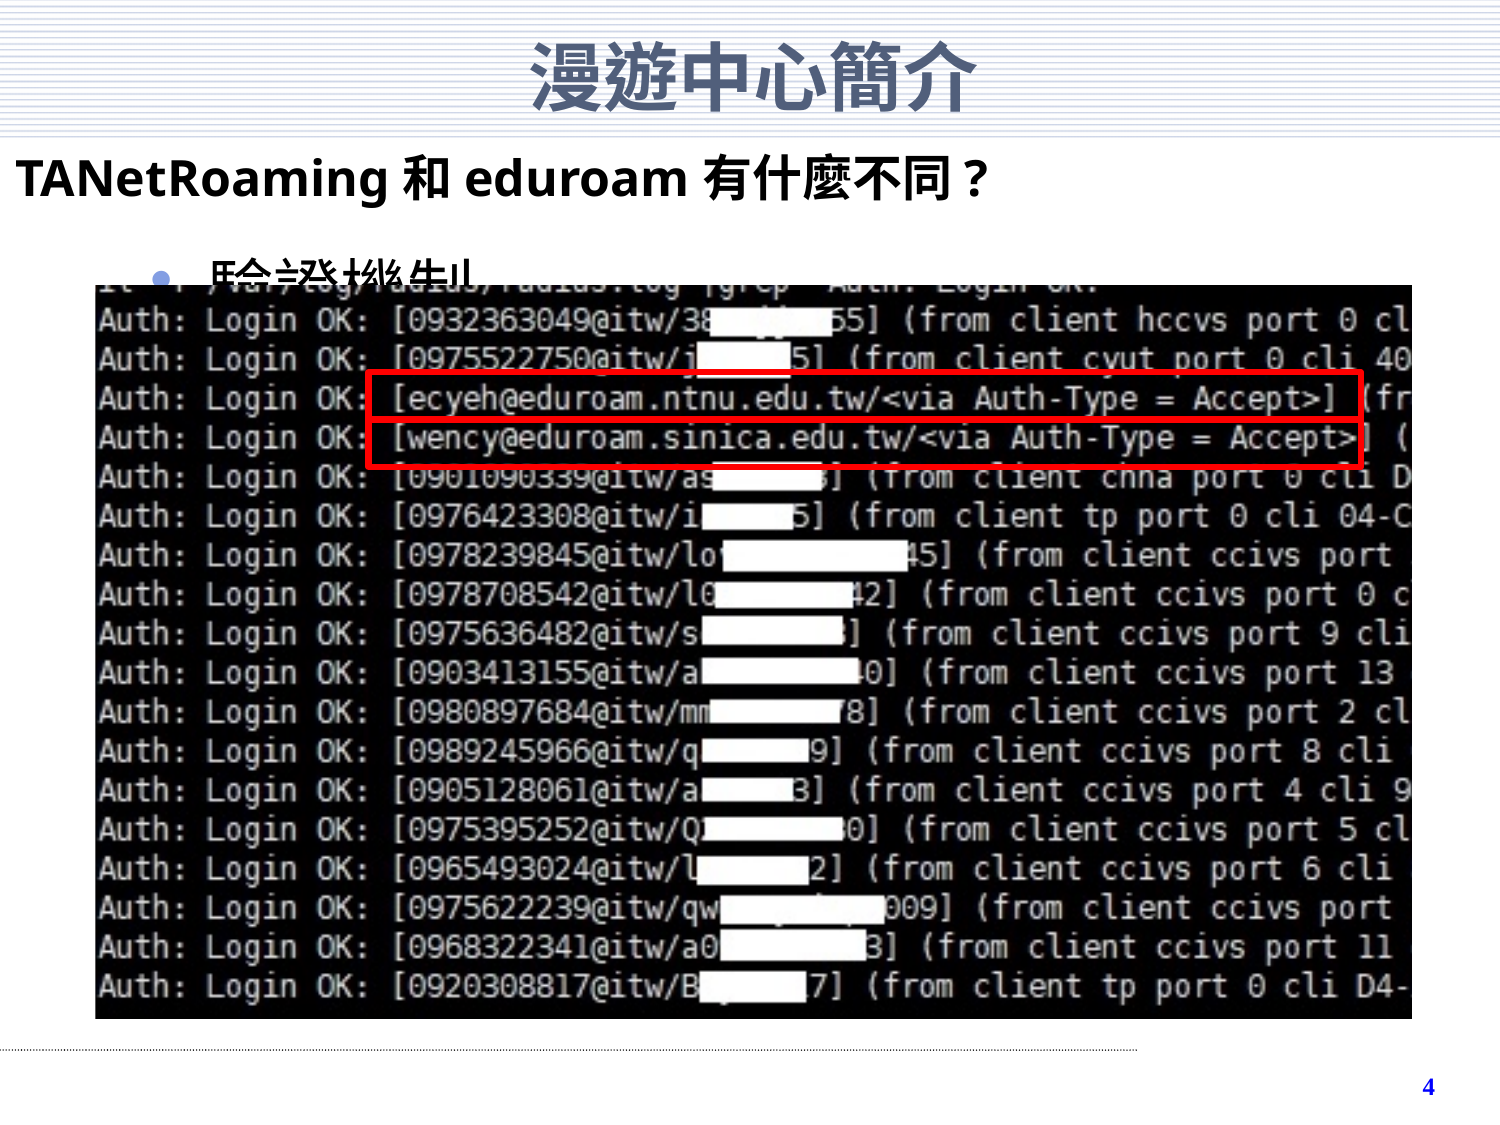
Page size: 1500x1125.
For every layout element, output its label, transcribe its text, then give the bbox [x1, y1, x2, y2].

list 驗證機制 Web-based ( TANetRoaming ) 現行大部分的連線登入驗證方式 安全性較弱 先取得IP後再以Web驗證方式上網 802.1X ( eduroam ) 安全性較強，傳輸資訊不易被竊取 驗證完成後再取得IP上網 只需認證一次，以後就不需再輸入帳密 [135, 239, 1411, 285]
text_box TANetRoaming和eduroam有什麼不同? [0, 139, 1022, 215]
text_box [95, 285, 1413, 1019]
title 漫遊中心簡介 [74, 37, 1433, 114]
slide_number 3 [1099, 1062, 1451, 1103]
list 驗證機制 Web-based ( TANetRoaming ) 現行大部分的連線登入驗證方式 安全性較弱 先取得IP後再以Web驗證方式上網 802.1X ( eduroam ) 安全性較強，傳輸資訊不易被竊取 驗證完成後再取得IP上網 只需認證一次，以後就不需再輸入帳密 [135, 1026, 1411, 1103]
